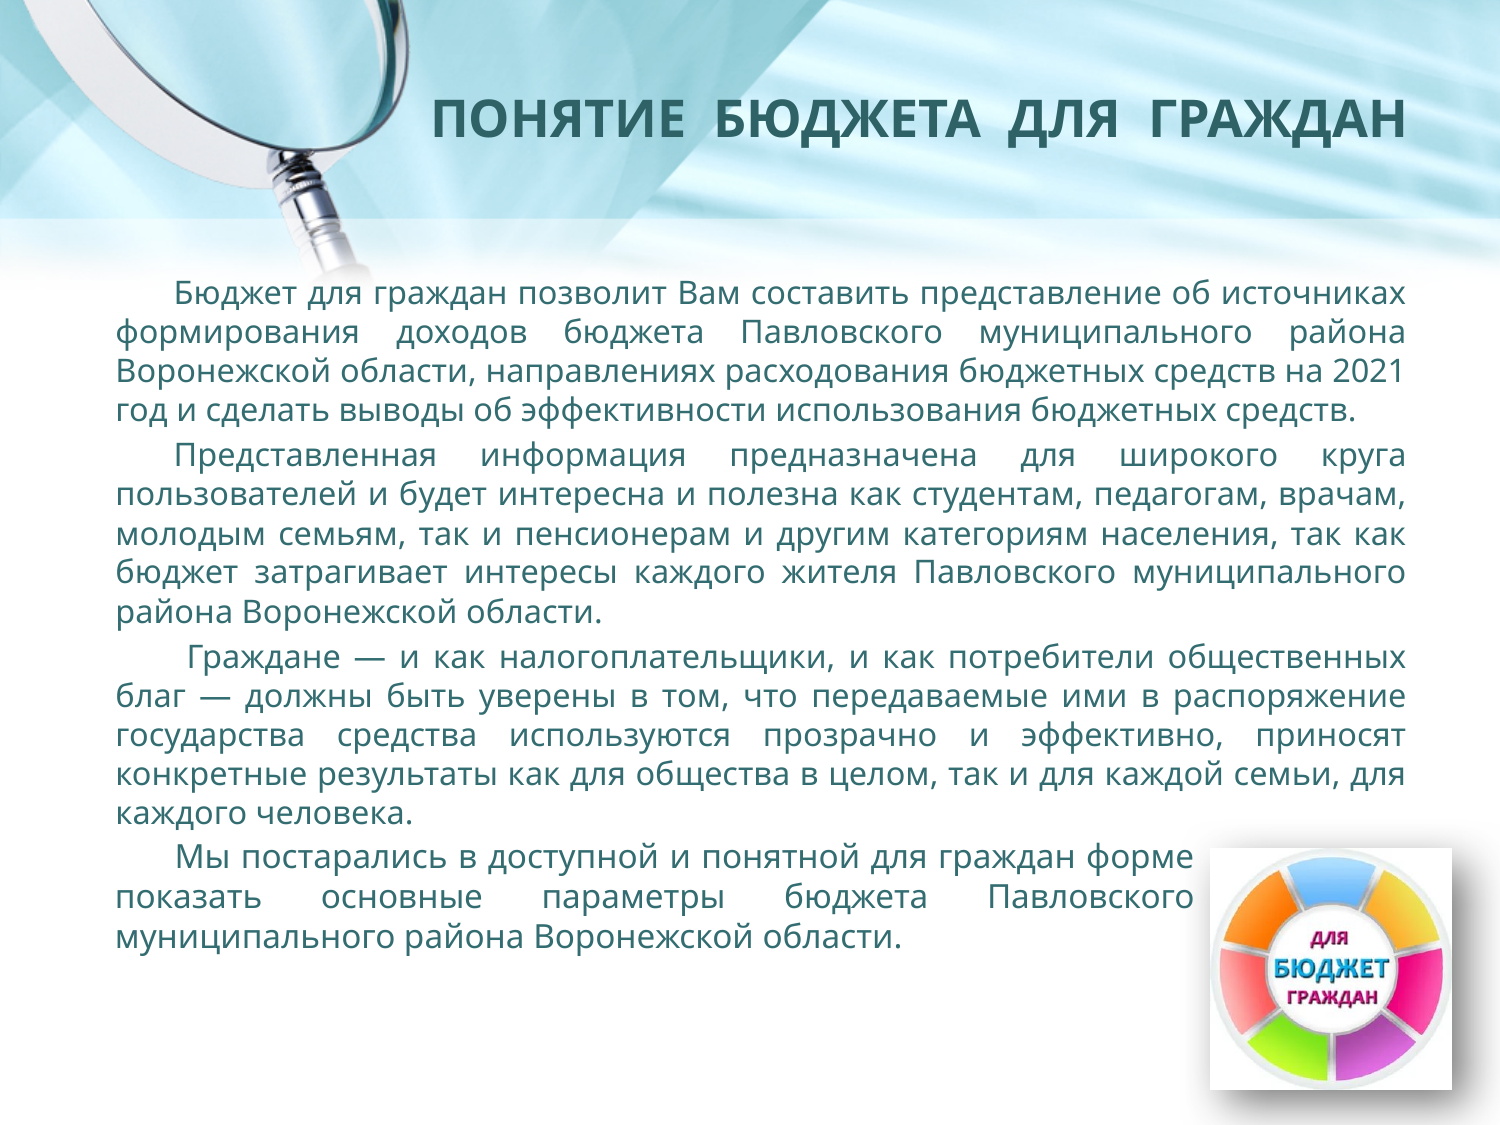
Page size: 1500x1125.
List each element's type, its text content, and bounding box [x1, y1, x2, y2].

title Понятие бюджета для граждан [206, 78, 1424, 185]
list Бюджет для граждан позволит Вам составить представление об источниках формирования доходов бюджета Павловского муниципального района Воронежской области, направлениях расходования бюджетных средств на 2021 год и сделать выводы об эффективности использования бюджетных средств. Представленная информация предназначена для широкого круга пользователей и будет интересна и полезна как студентам, педагогам, врачам, молодым семьям, так и пенсионерам и другим категориям населения, так как бюджет затрагивает интересы каждого жителя Павловского муниципального района Воронежской области. Граждане — и как налогоплательщики, и как потребители общественных благ — должны быть уверены в том, что передаваемые ими в распоряжение государства средства используются прозрачно и эффективно, приносят конкретные результаты как для общества в целом, так и для каждой семьи, для каждого человека. [100, 231, 1424, 845]
text_box Мы постарались в доступной и понятной для граждан форме показать основные параметры бюджета Павловского муниципального района Воронежской области. [100, 828, 1211, 963]
table_cell «Профилактика и преодоление социального сиротства» [1214, 840, 1424, 848]
picture [0, 0, 1500, 1125]
